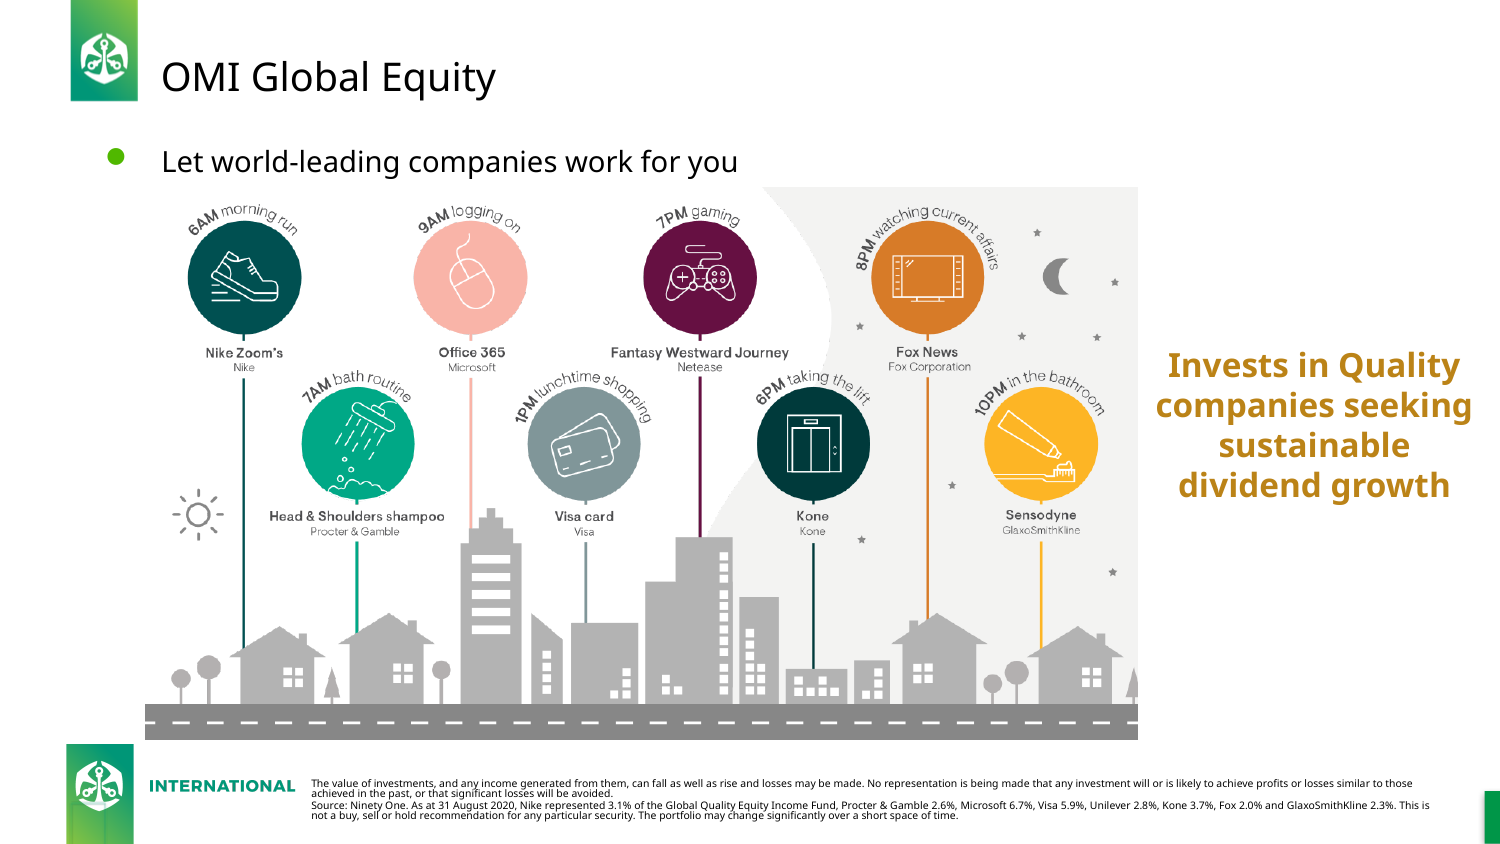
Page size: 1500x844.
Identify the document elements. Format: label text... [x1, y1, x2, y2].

list Let world-leading companies work for you [90, 135, 1428, 754]
picture [145, 186, 1139, 741]
picture [0, 0, 146, 107]
title OMI Global Equity [145, 43, 1425, 107]
text_box The value of investments, and any income generated from them, can fall as well as rise and losses may be made. No representation is being made that any investment will or is likely to achieve profits or losses similar to those achieved in the past, or that significant losses will be avoided. Source: Ninety One. As at 31 August 2020, Nike represented 3.1% of the Global Quality Equity Income Fund, Procter & Gamble 2.6%, Microsoft 6.7%, Visa 5.9%, Unilever 2.8%, Kone 3.7%, Fox 2.0% and GlaxoSmithKline 2.3%. This is not a buy, sell or hold recommendation for any particular security. The portfolio may change significantly over a short space of time. [311, 776, 1438, 822]
picture [1, 740, 365, 844]
text_box Invests in Quality companies seeking sustainable dividend growth [1150, 337, 1479, 391]
